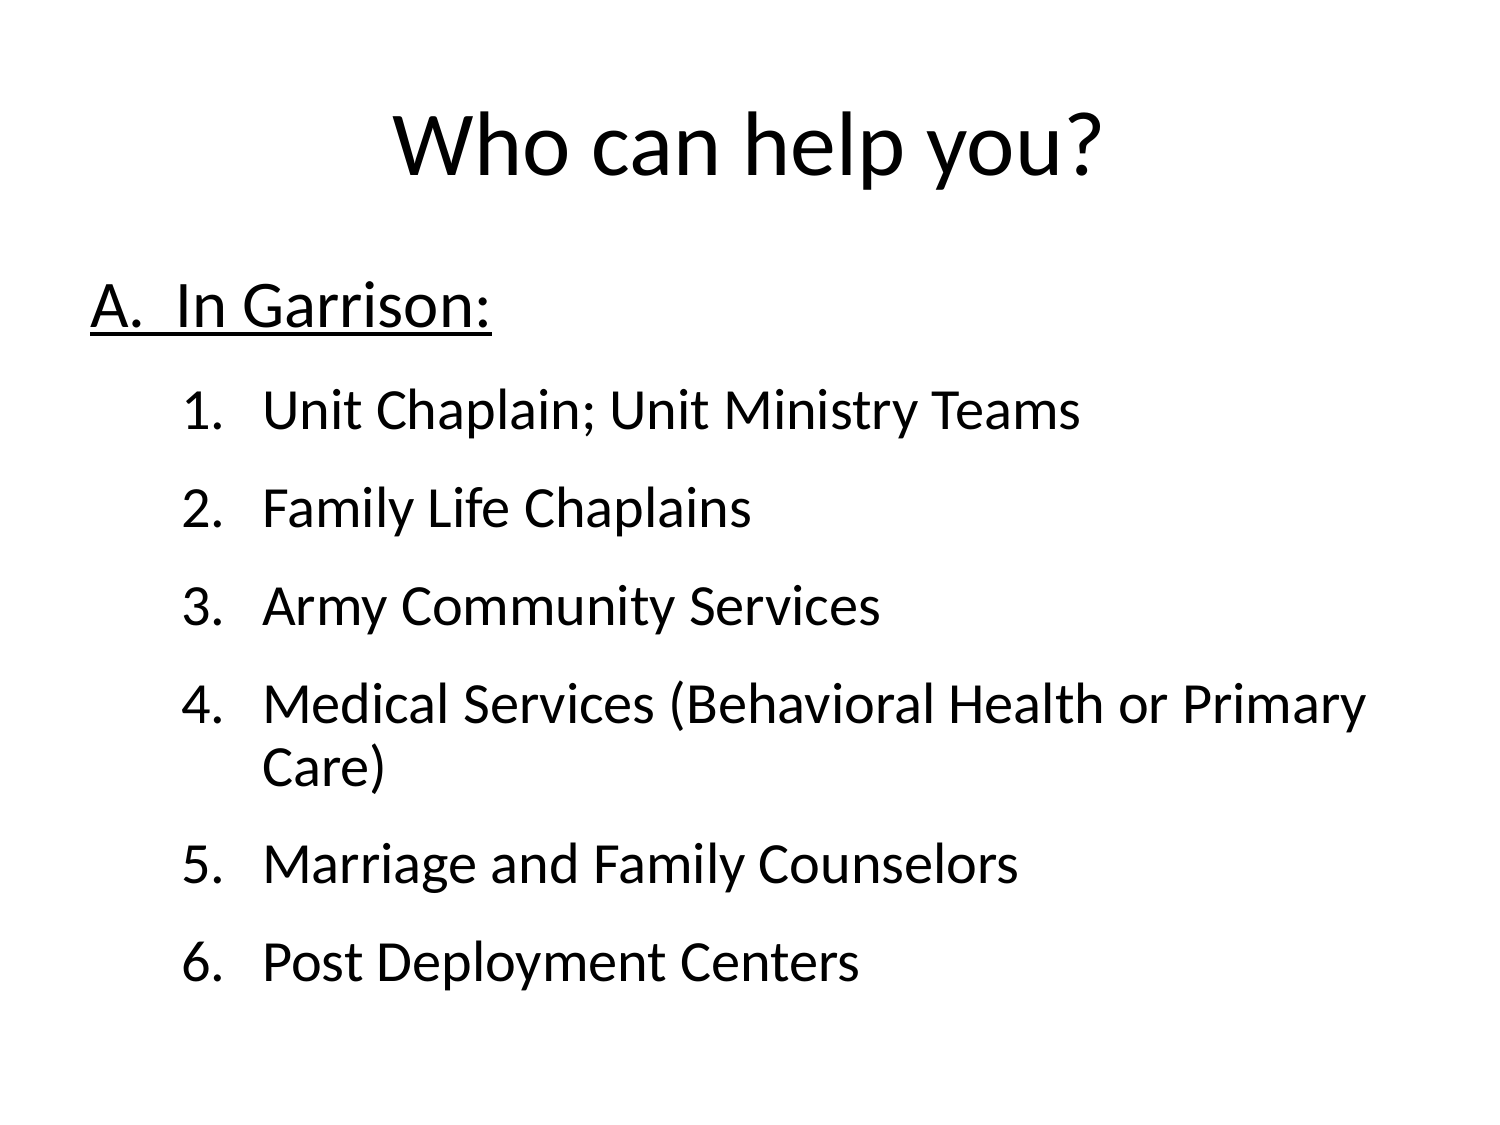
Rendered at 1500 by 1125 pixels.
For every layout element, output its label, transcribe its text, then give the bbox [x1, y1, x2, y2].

title Who can help you? [75, 45, 1425, 233]
list A. In Garrison: Unit Chaplain; Unit Ministry Teams Family Life Chaplains Army Community Services Medical Services (Behavioral Health or Primary Care) Marriage and Family Counselors Post Deployment Centers [75, 262, 1425, 1005]
